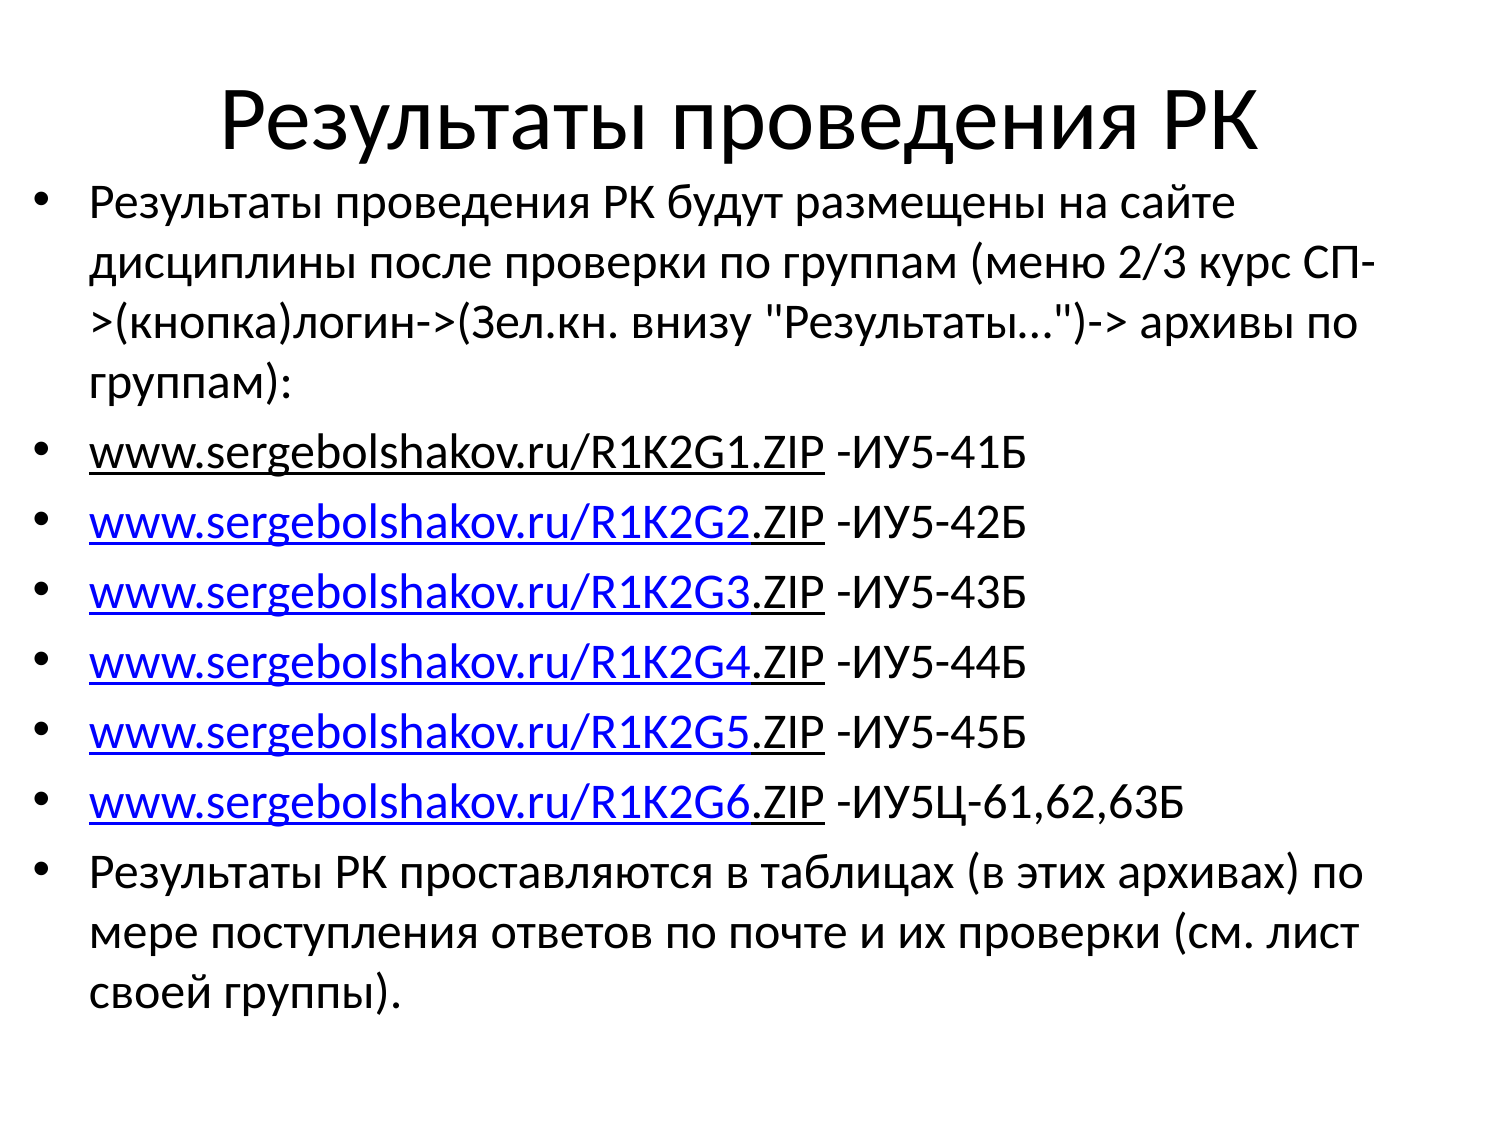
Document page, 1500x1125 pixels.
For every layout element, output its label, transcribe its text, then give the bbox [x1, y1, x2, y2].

title Результаты проведения РК [64, 19, 1415, 160]
list Результаты проведения РК будут размещены на сайте дисциплины после проверки по группам (меню 2/3 курс СП->(кнопка)логин->(Зел.кн. внизу "Результаты…")-> архивы по группам): www.sergebolshakov.ru/R1K2G1.ZIP -ИУ5-41Б www.sergebolshakov.ru/R1K2G2.ZIP -ИУ5-42Б www.sergebolshakov.ru/R1K2G3.ZIP -ИУ5-43Б www.sergebolshakov.ru/R1K2G4.ZIP -ИУ5-44Б www.sergebolshakov.ru/R1K2G5.ZIP -ИУ5-45Б www.sergebolshakov.ru/R1K2G6.ZIP -ИУ5Ц-61,62,63Б Результаты РК проставляются в таблицах (в этих архивах) по мере поступления ответов по почте и их проверки (см. лист своей группы). [17, 160, 1471, 1047]
